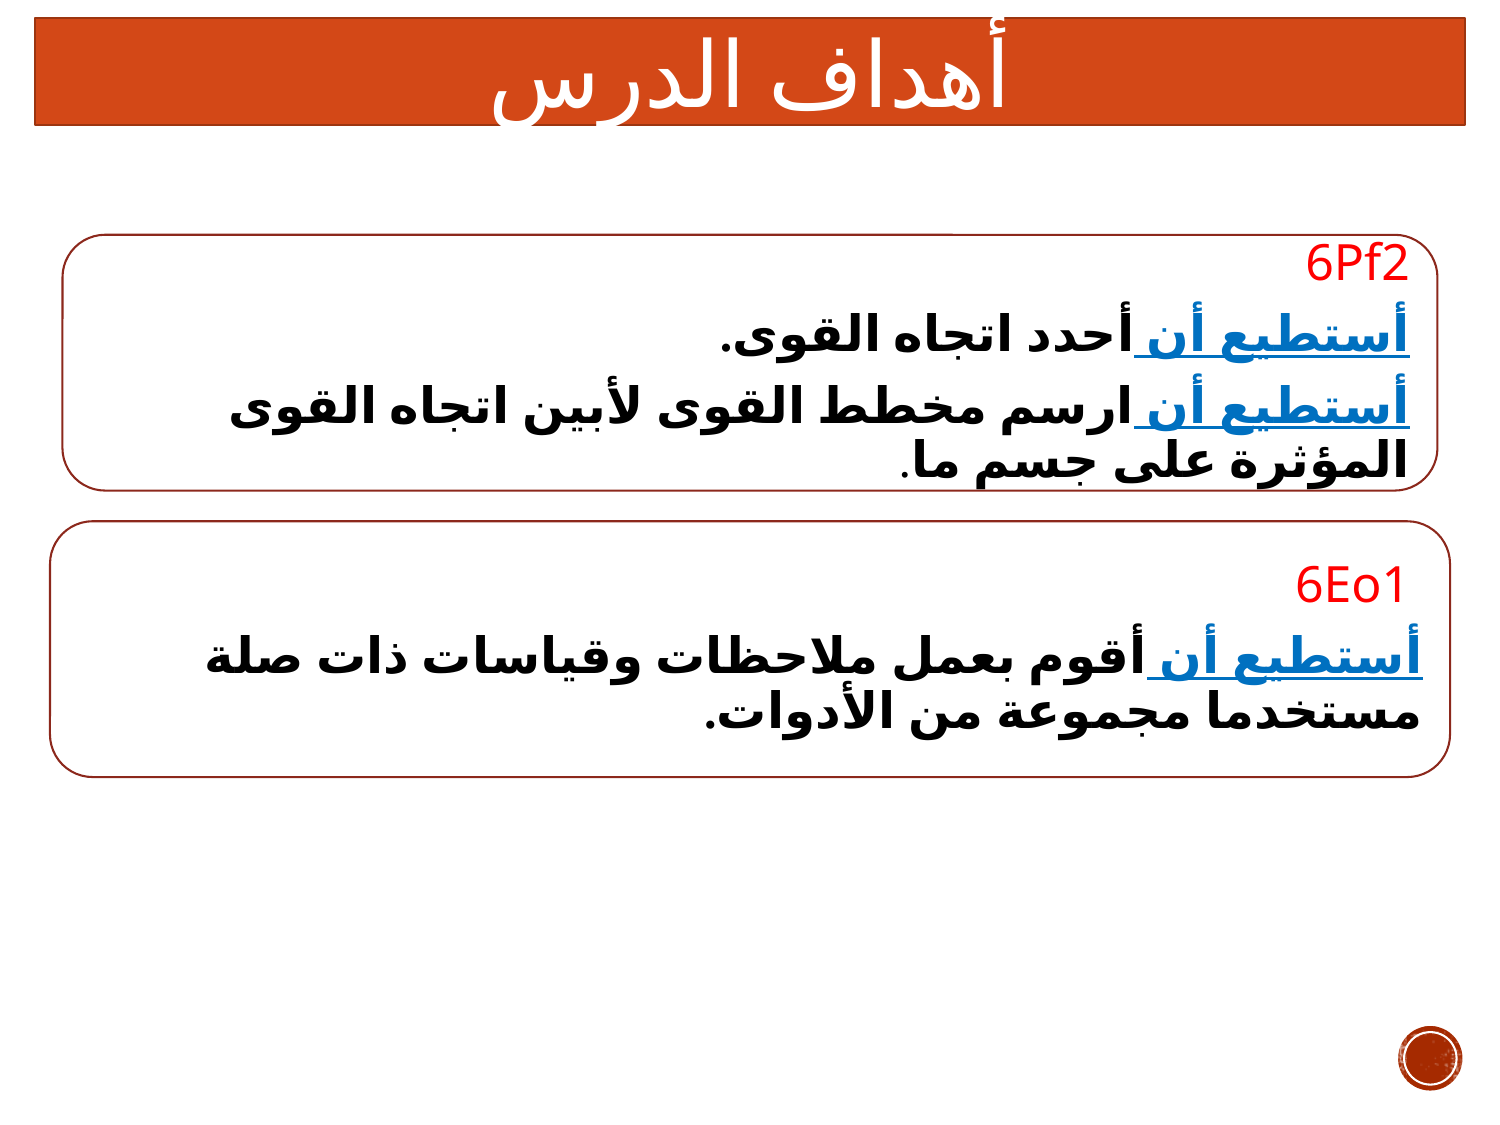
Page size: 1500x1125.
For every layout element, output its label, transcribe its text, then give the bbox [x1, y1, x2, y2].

text_box أهداف الدرس [34, 17, 1466, 24]
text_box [4, 26, 1497, 984]
